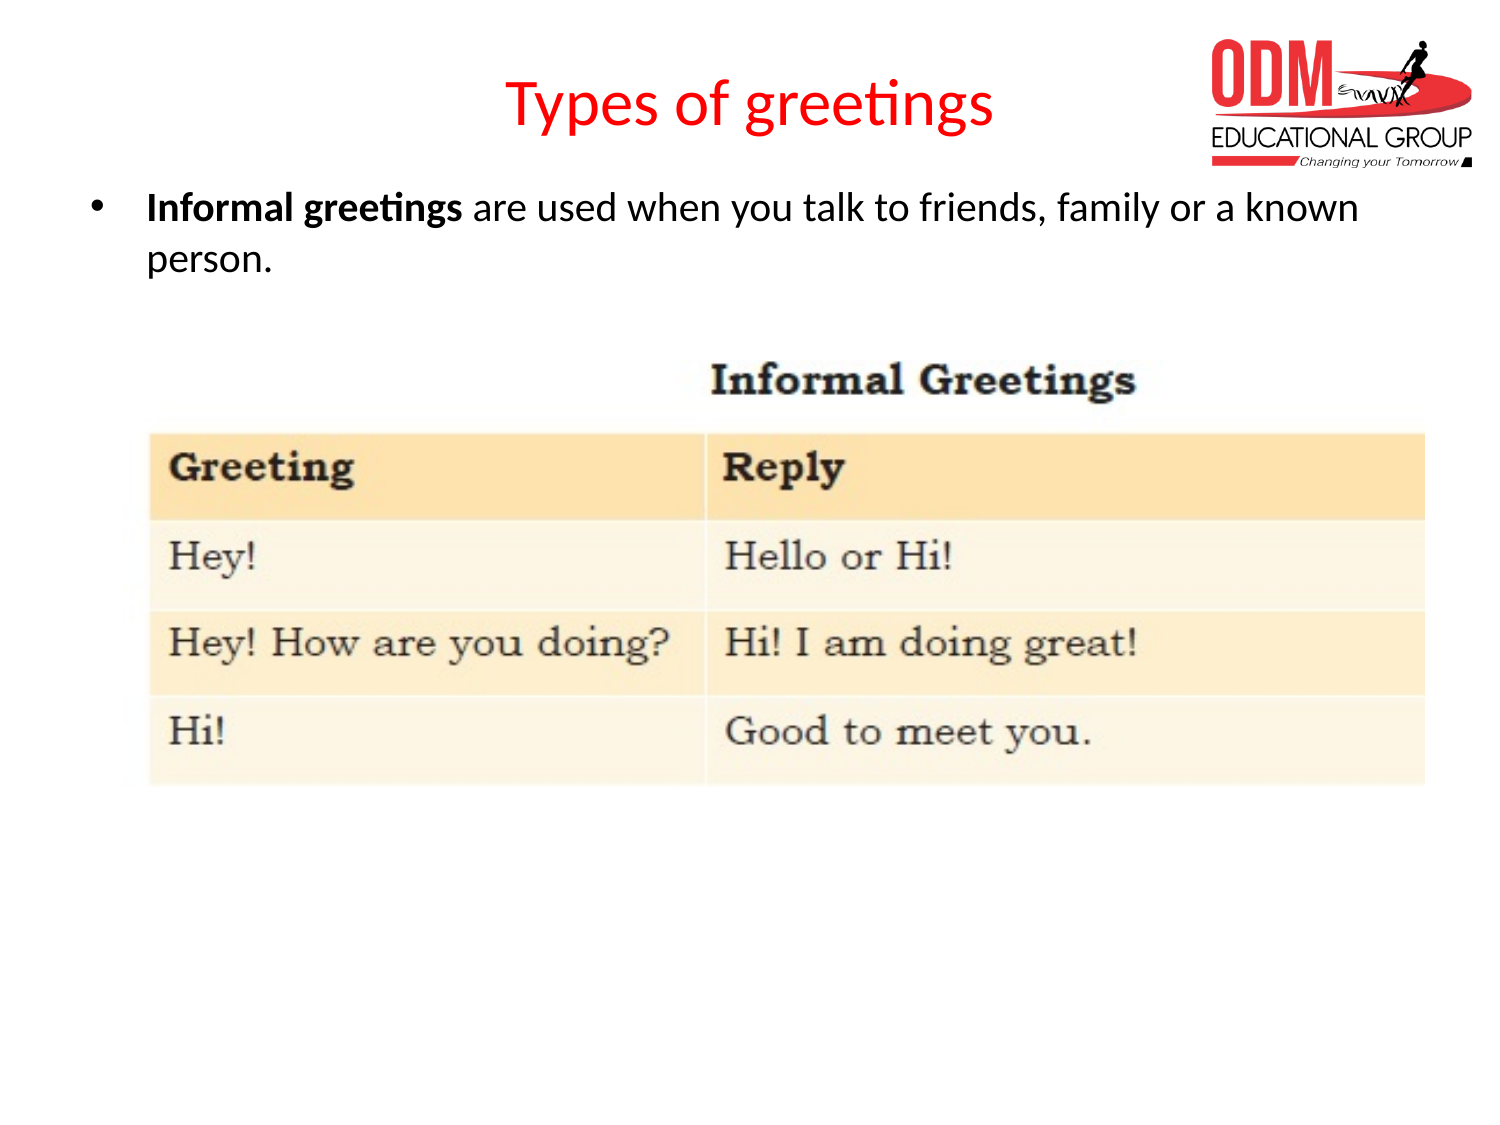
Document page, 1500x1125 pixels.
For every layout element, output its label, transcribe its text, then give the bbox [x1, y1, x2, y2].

title Types of greetings [75, 45, 1208, 172]
picture [123, 359, 1426, 788]
picture [1212, 38, 1472, 168]
list Informal greetings are used when you talk to friends, family or a known person. [75, 172, 1425, 1005]
